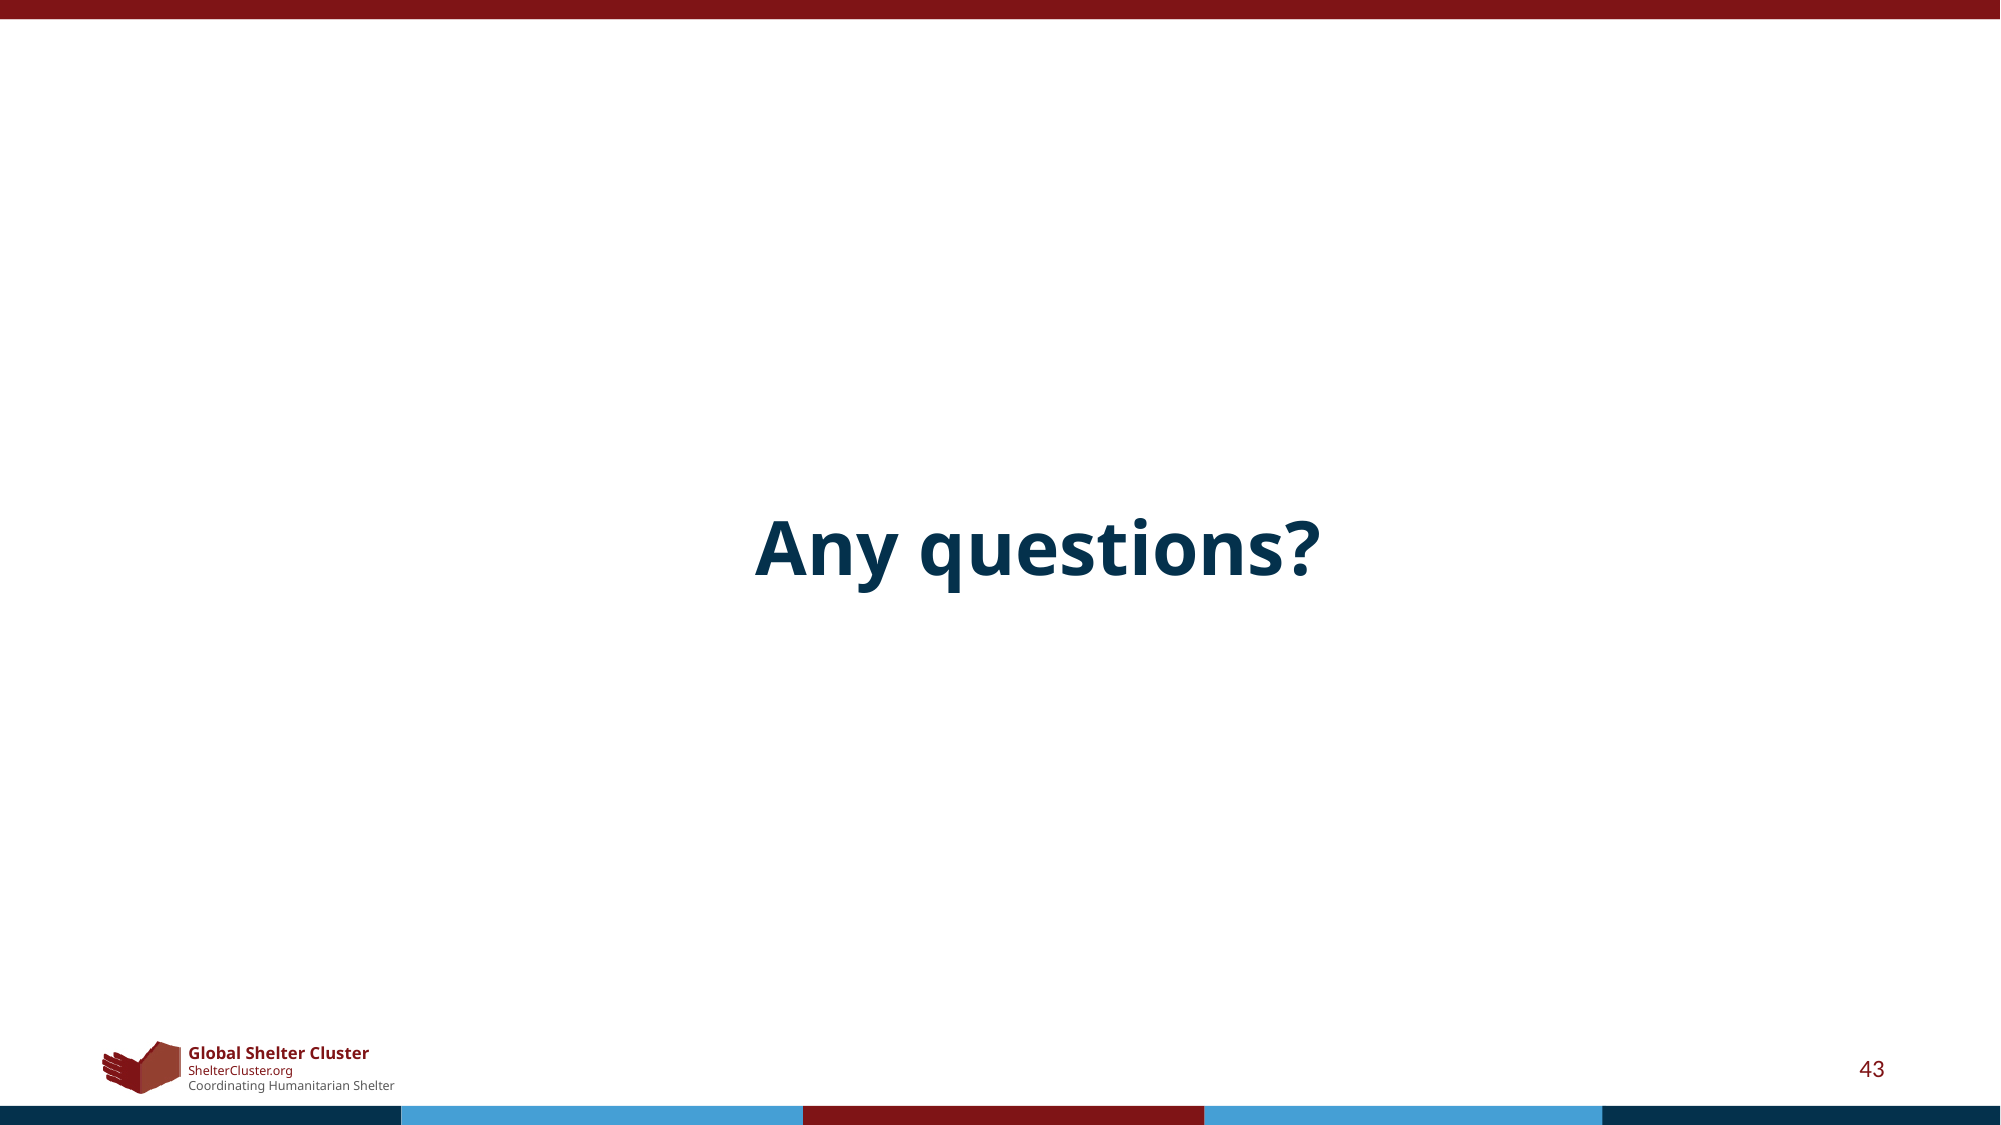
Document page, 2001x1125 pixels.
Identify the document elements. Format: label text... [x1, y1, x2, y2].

slide_number 43 [1433, 1037, 1900, 1098]
picture [102, 1041, 181, 1094]
title Any questions? [138, 451, 1939, 640]
